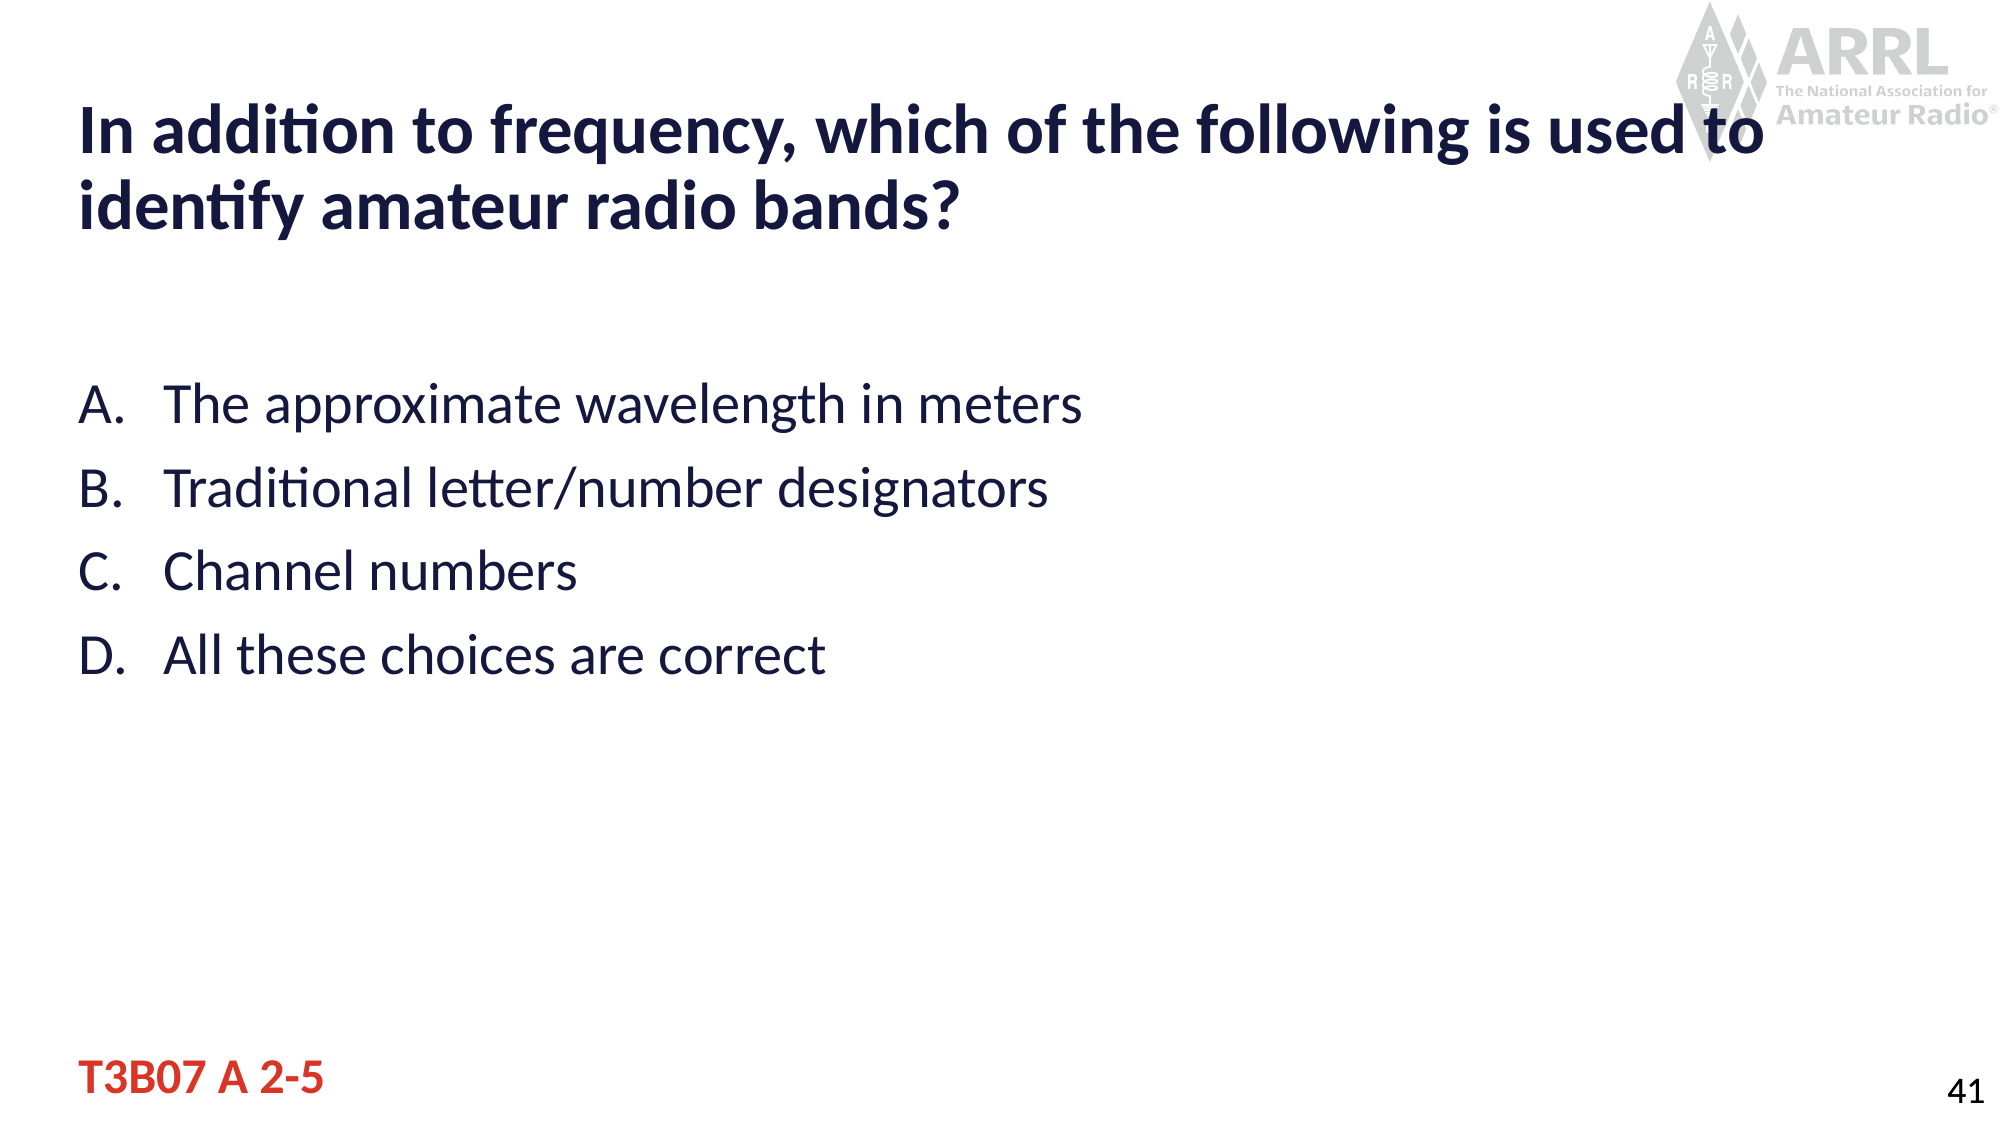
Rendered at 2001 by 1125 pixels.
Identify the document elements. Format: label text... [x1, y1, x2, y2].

picture [1674, 0, 2000, 164]
title In addition to frequency, which of the following is used to identify amateur radio bands? [63, 59, 1863, 278]
text_box T3B07 A 2-5 [63, 1036, 1737, 1112]
list The approximate wavelength in meters Traditional letter/number designators Channel numbers All these choices are correct [63, 365, 1863, 989]
